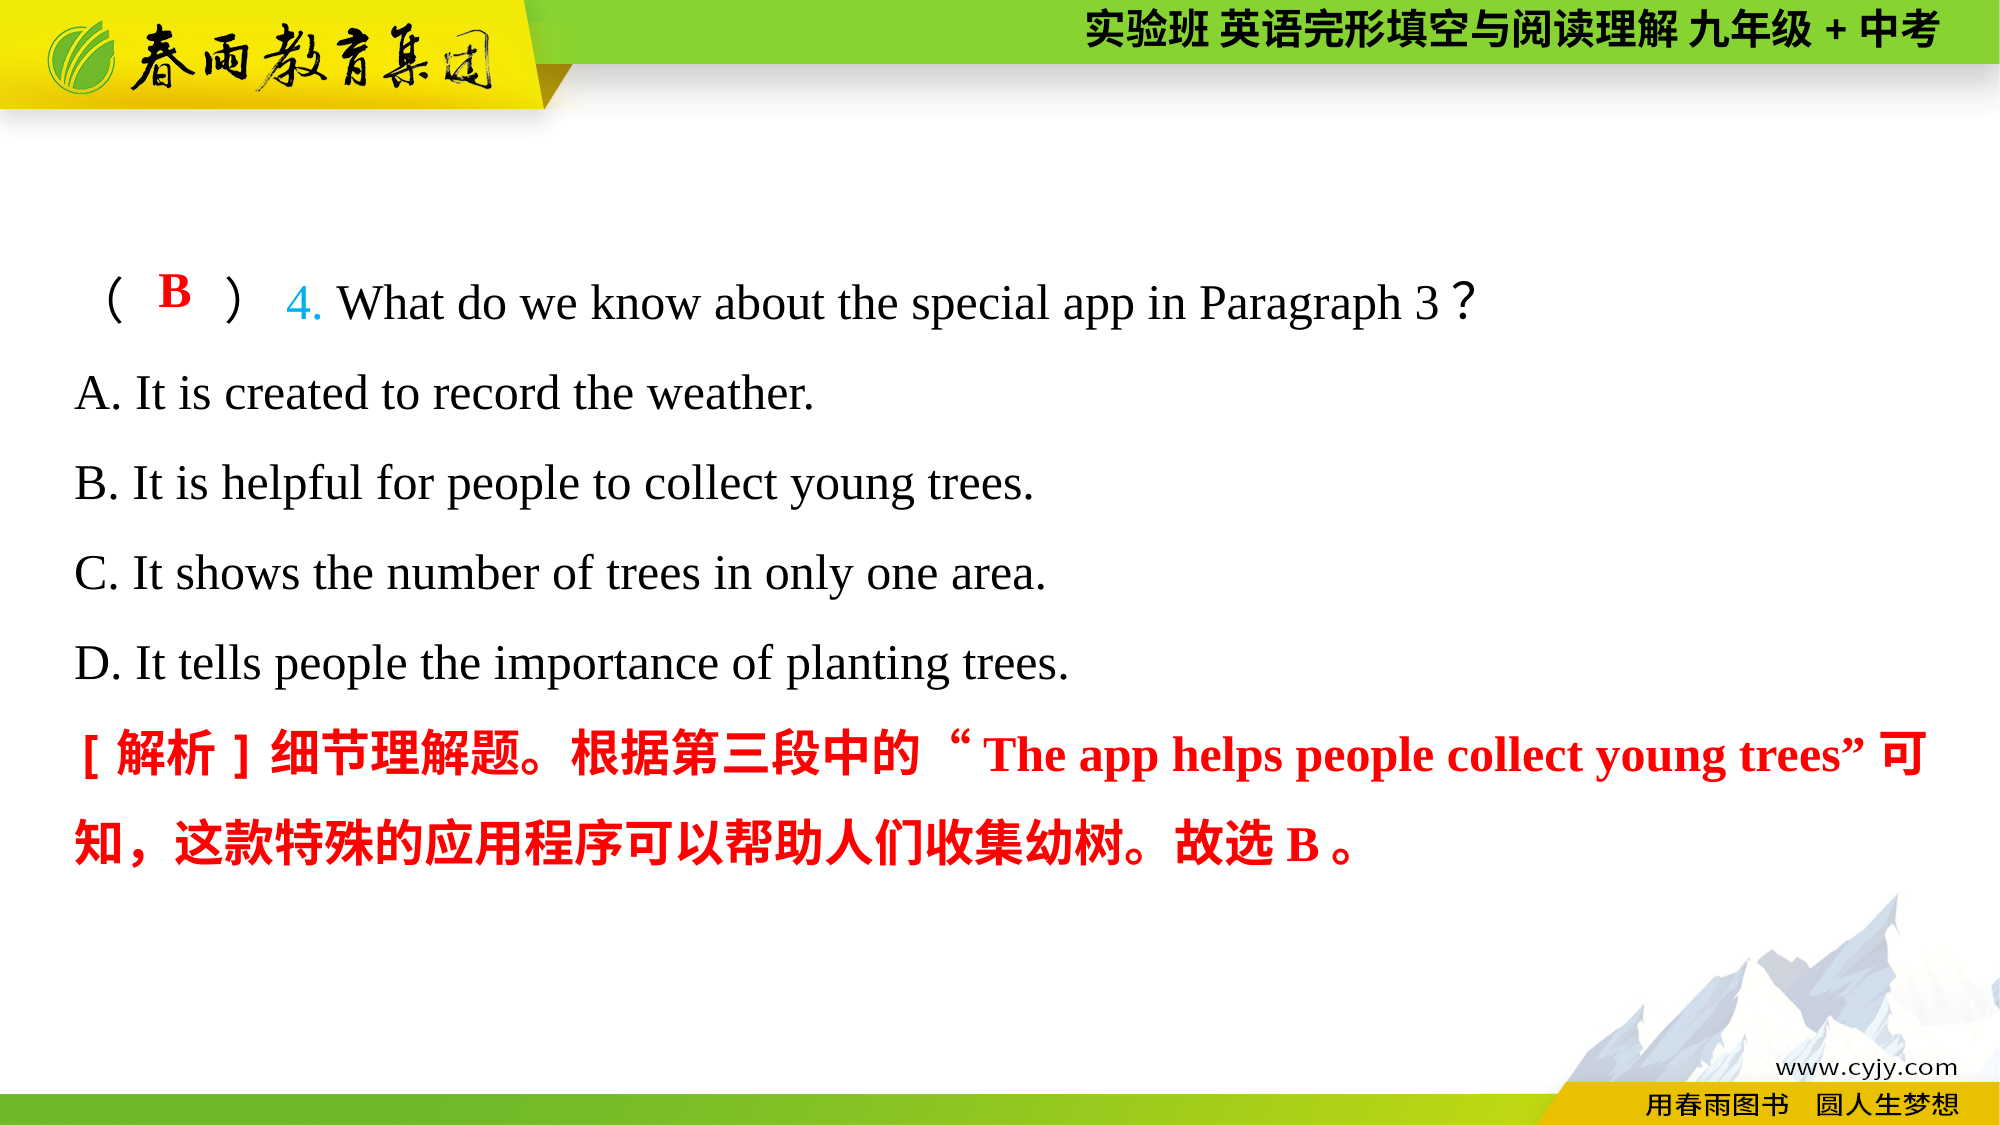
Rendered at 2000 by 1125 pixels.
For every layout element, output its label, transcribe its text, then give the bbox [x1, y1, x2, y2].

picture [0, 0, 2000, 1125]
text_box [解析]细节理解题。根据第三段中的“The app helps people collect young trees”可知，这款特殊的应用程序可以帮助人们收集幼树。故选B。 [59, 702, 1944, 880]
list （ ）4. What do we know about the special app in Paragraph 3？ A. It is created to record the weather. B. It is helpful for people to collect young trees. C. It shows the number of trees in only one area. D. It tells people the importance of planting trees. [59, 232, 1944, 702]
text_box B [143, 250, 207, 325]
